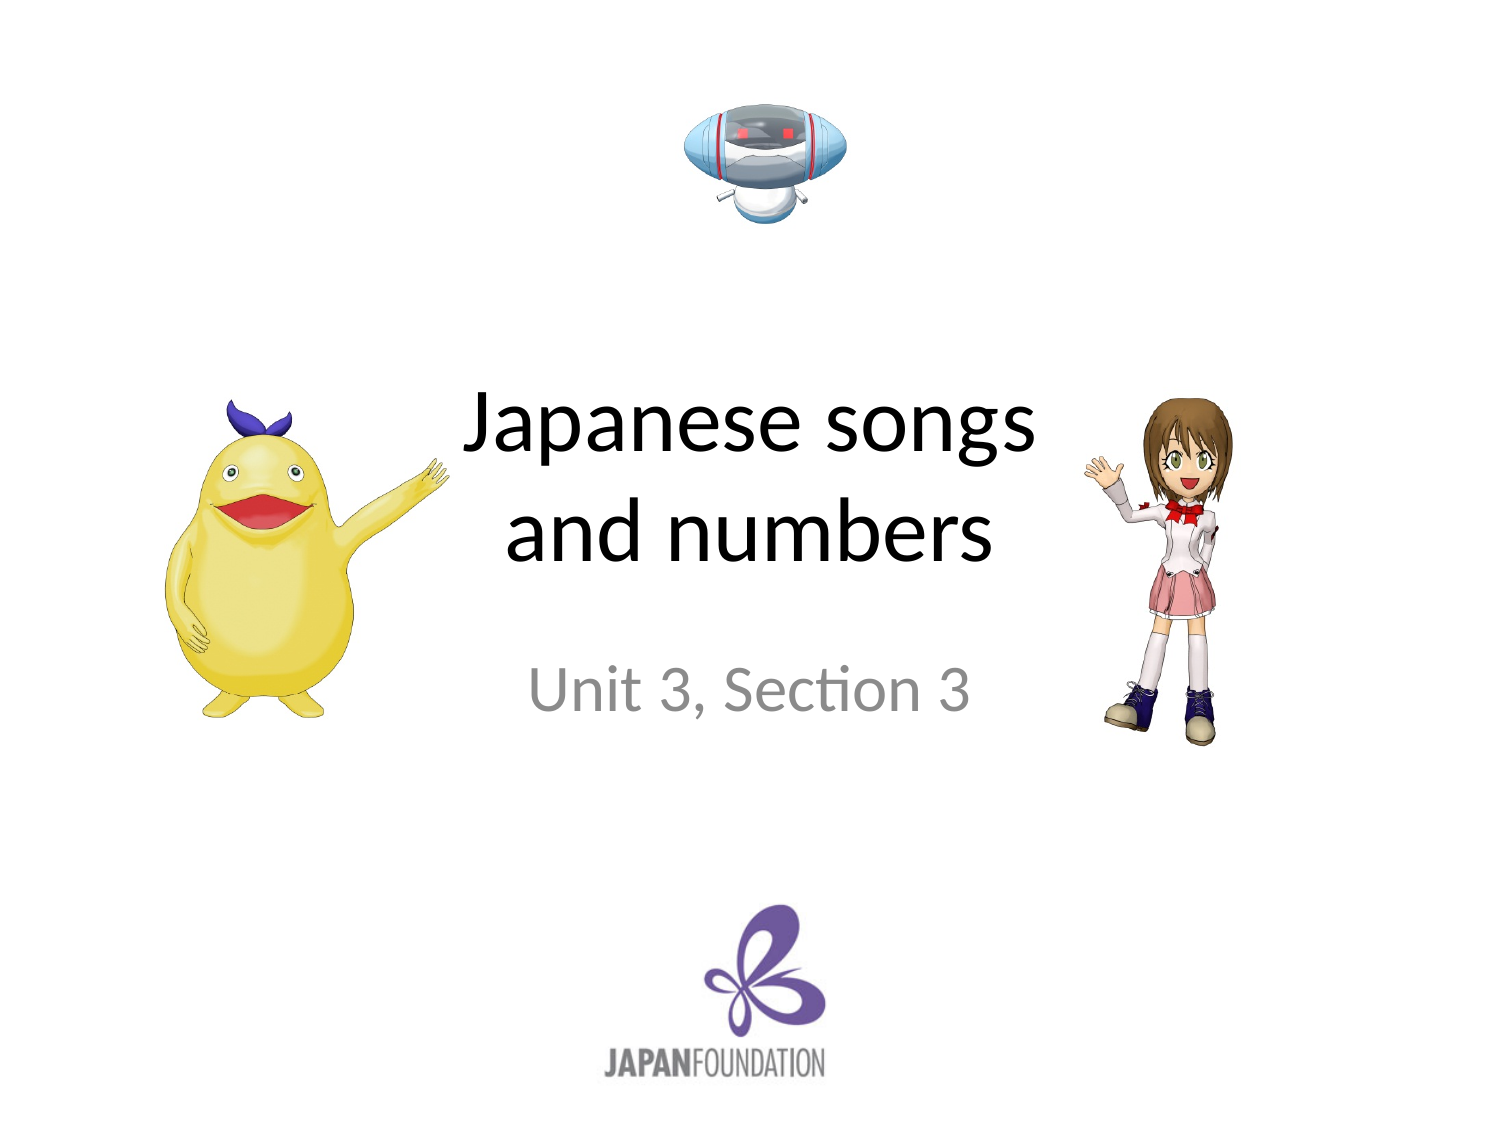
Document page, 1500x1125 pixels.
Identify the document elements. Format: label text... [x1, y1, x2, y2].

picture [0, 380, 529, 733]
picture [879, 361, 1465, 752]
picture [631, 63, 897, 241]
picture [596, 893, 836, 1090]
subtitle Unit 3, Section 3 [225, 637, 1275, 925]
title Japanese songs and numbers [112, 349, 1388, 591]
